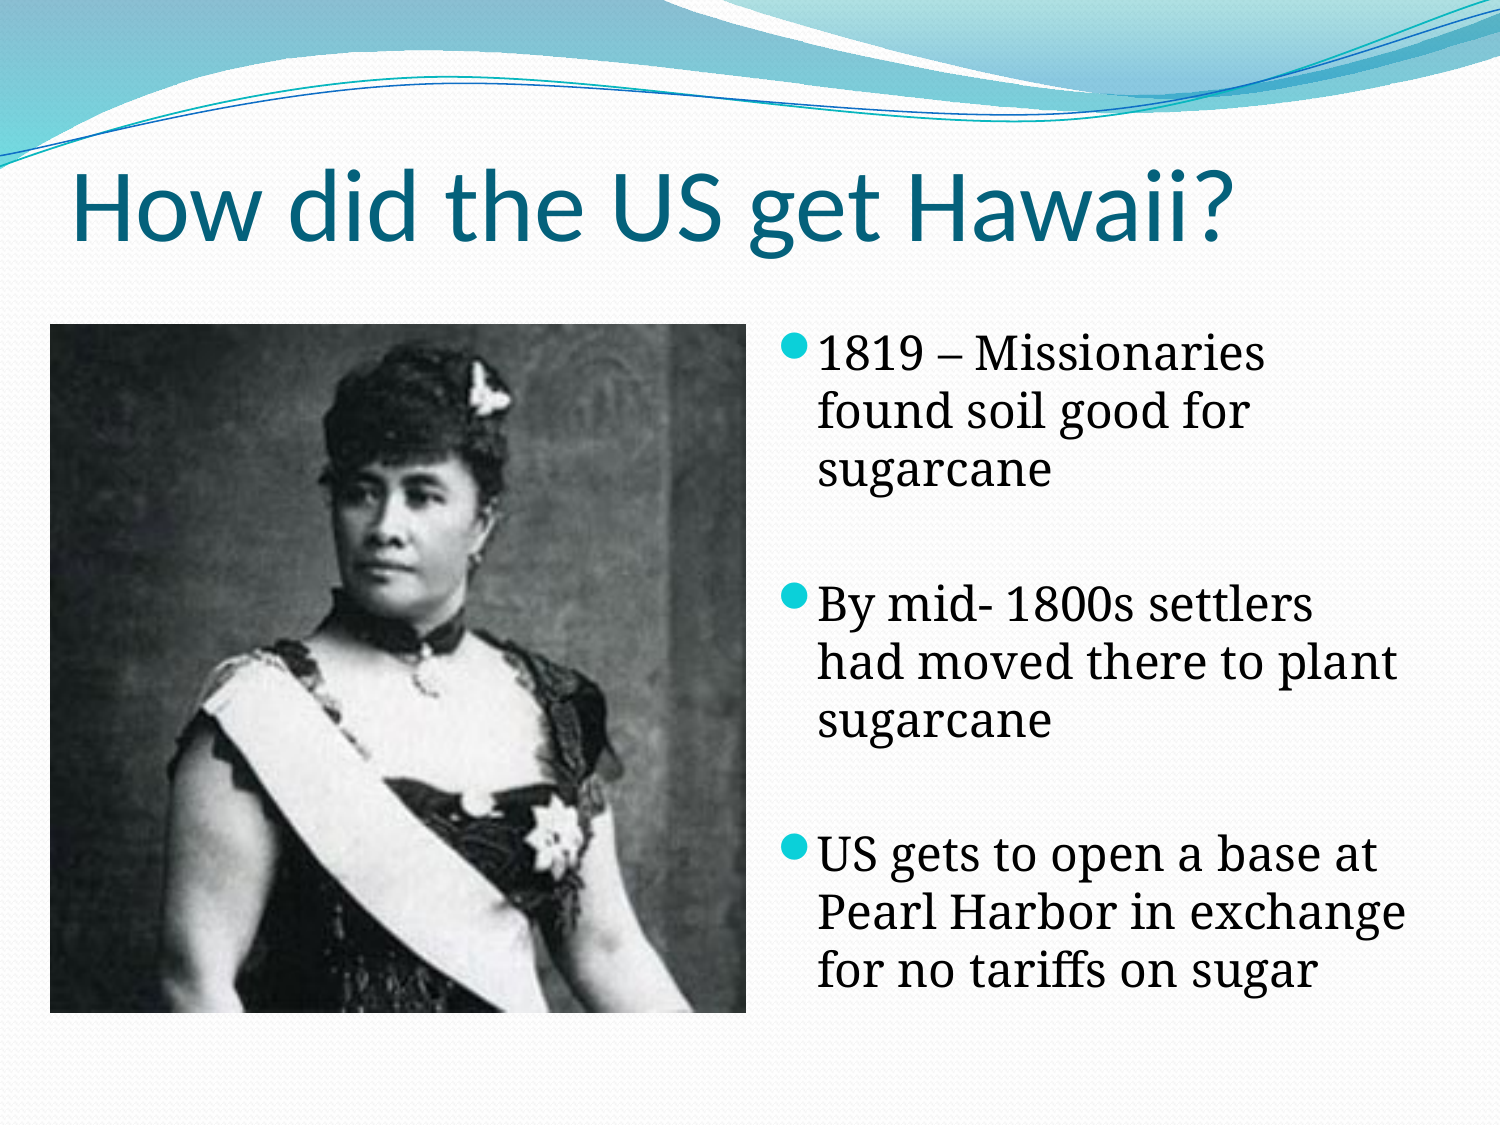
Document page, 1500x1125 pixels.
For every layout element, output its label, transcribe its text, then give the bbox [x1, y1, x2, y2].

title How did the US get Hawaii? [70, 75, 1421, 263]
list 1819 – Missionaries found soil good for sugarcane By mid- 1800s settlers had moved there to plant sugarcane US gets to open a base at Pearl Harbor in exchange for no tariffs on sugar [762, 314, 1425, 1043]
picture [49, 324, 746, 1013]
